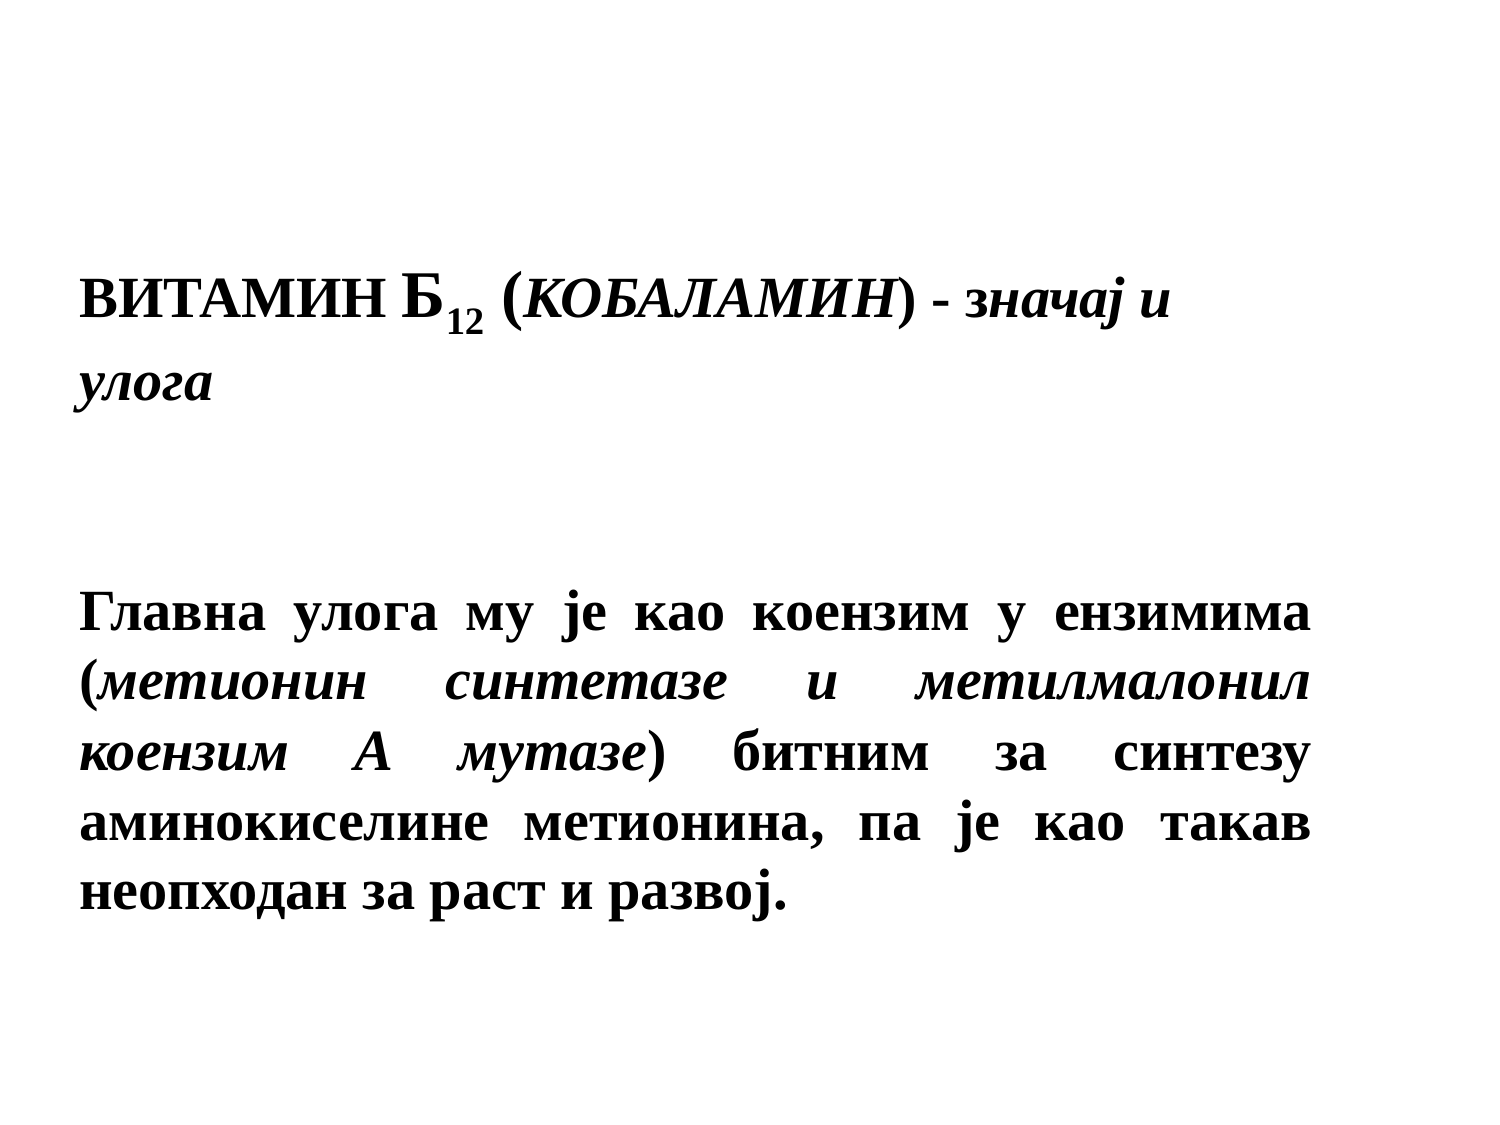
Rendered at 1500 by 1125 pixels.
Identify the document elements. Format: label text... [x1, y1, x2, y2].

text_box ВИТАМИН Б12 (КОБАЛАМИН) - значај и улога Главна улога му је као коензим у ензимима (метионин синтетазе и метилмалонил коензим А мутазе) битним за синтезу аминокиселине метионина, па је као такав неопходан за раст и развој. [64, 243, 1328, 929]
